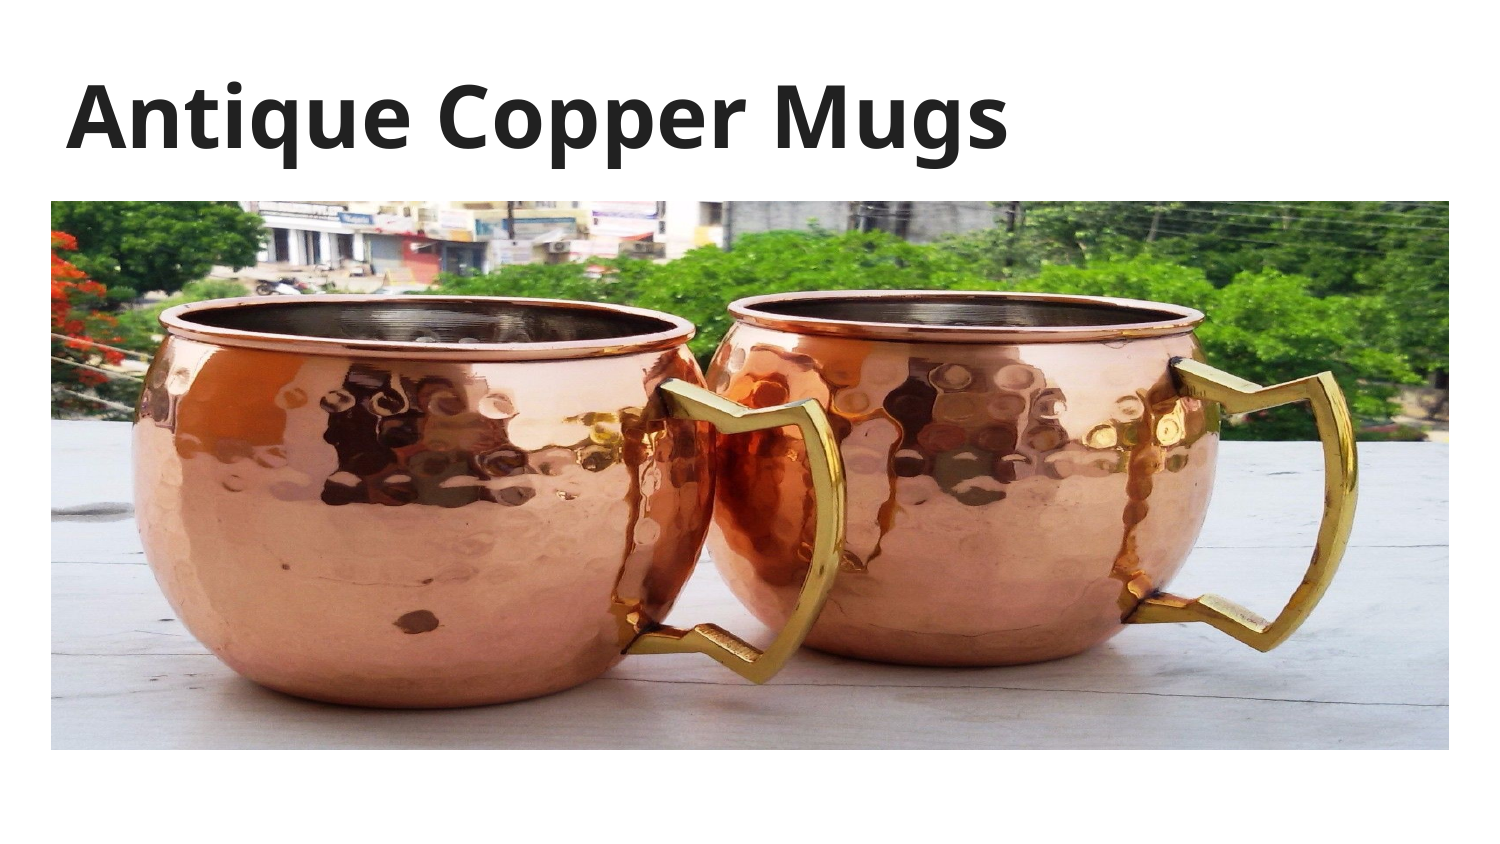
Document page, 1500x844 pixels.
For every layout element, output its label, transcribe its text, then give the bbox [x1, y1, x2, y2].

picture [50, 201, 1450, 750]
title Antique Copper Mugs [51, 48, 1449, 180]
